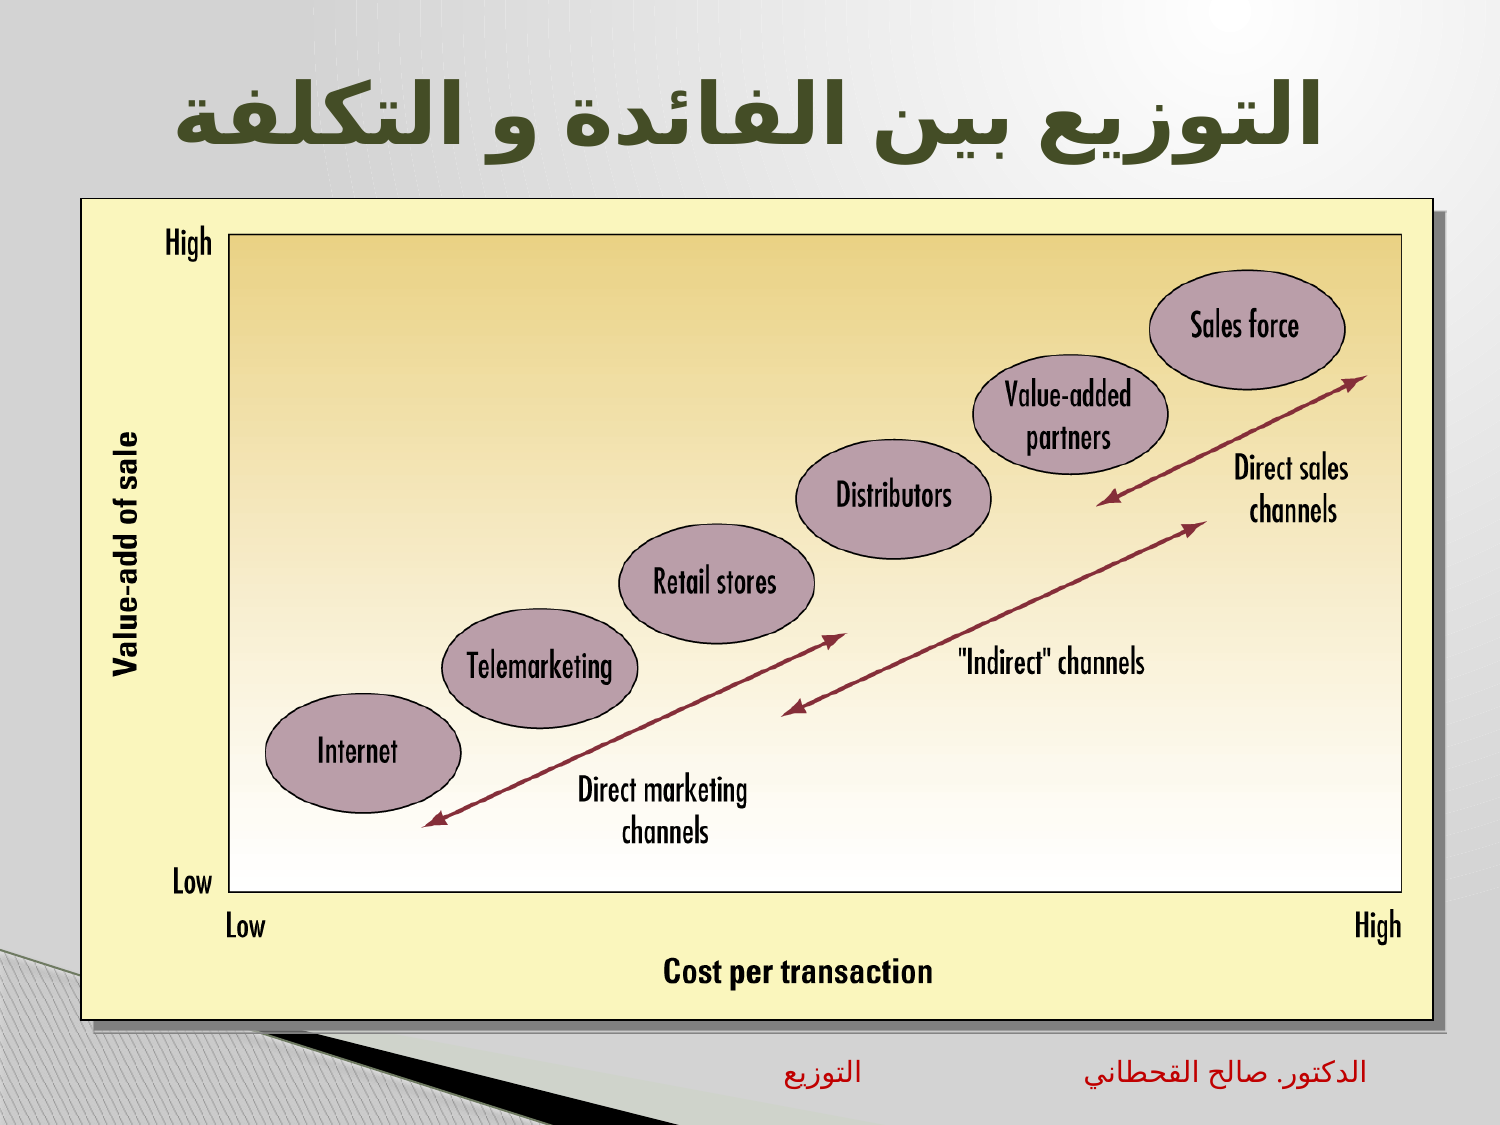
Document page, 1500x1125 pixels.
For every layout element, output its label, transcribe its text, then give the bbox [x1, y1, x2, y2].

picture [81, 198, 1433, 1020]
title التوزيع بين الفائدة و التكلفة [75, 45, 1425, 176]
footer التوزيع الدكتور. صالح القحطاني [585, 1065, 1383, 1125]
